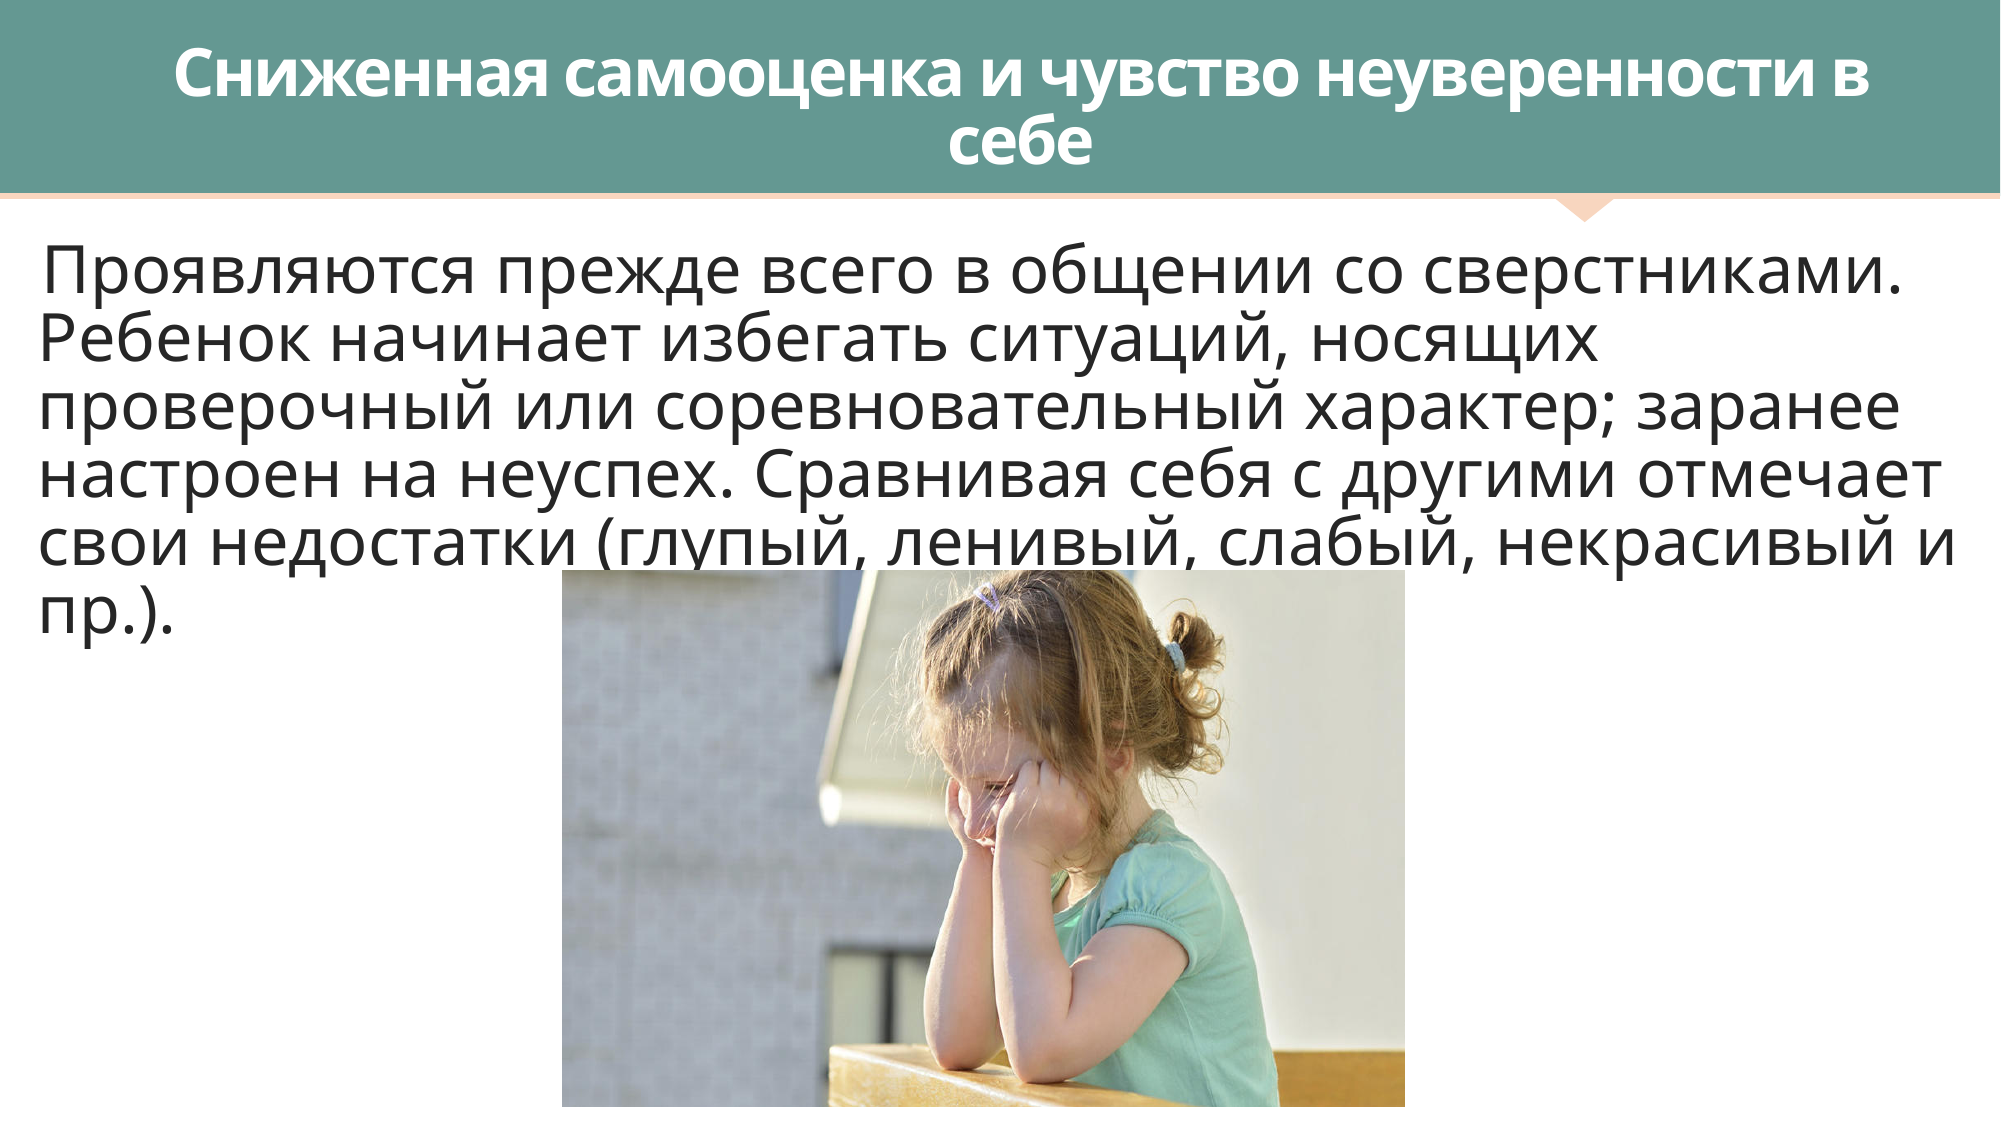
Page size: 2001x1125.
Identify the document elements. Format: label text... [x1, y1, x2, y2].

picture [562, 570, 1405, 1108]
title Сниженная самооценка и чувство неуверенности в себе [137, 24, 1905, 197]
list Проявляются прежде всего в общении со сверстниками. Ребенок начинает избегать ситуаций, носящих проверочный или соревновательный характер; заранее настроен на неуспех. Сравнивая себя с другими отмечает свои недостатки (глупый, ленивый, слабый, некрасивый и пр.). [7, 231, 1981, 1047]
